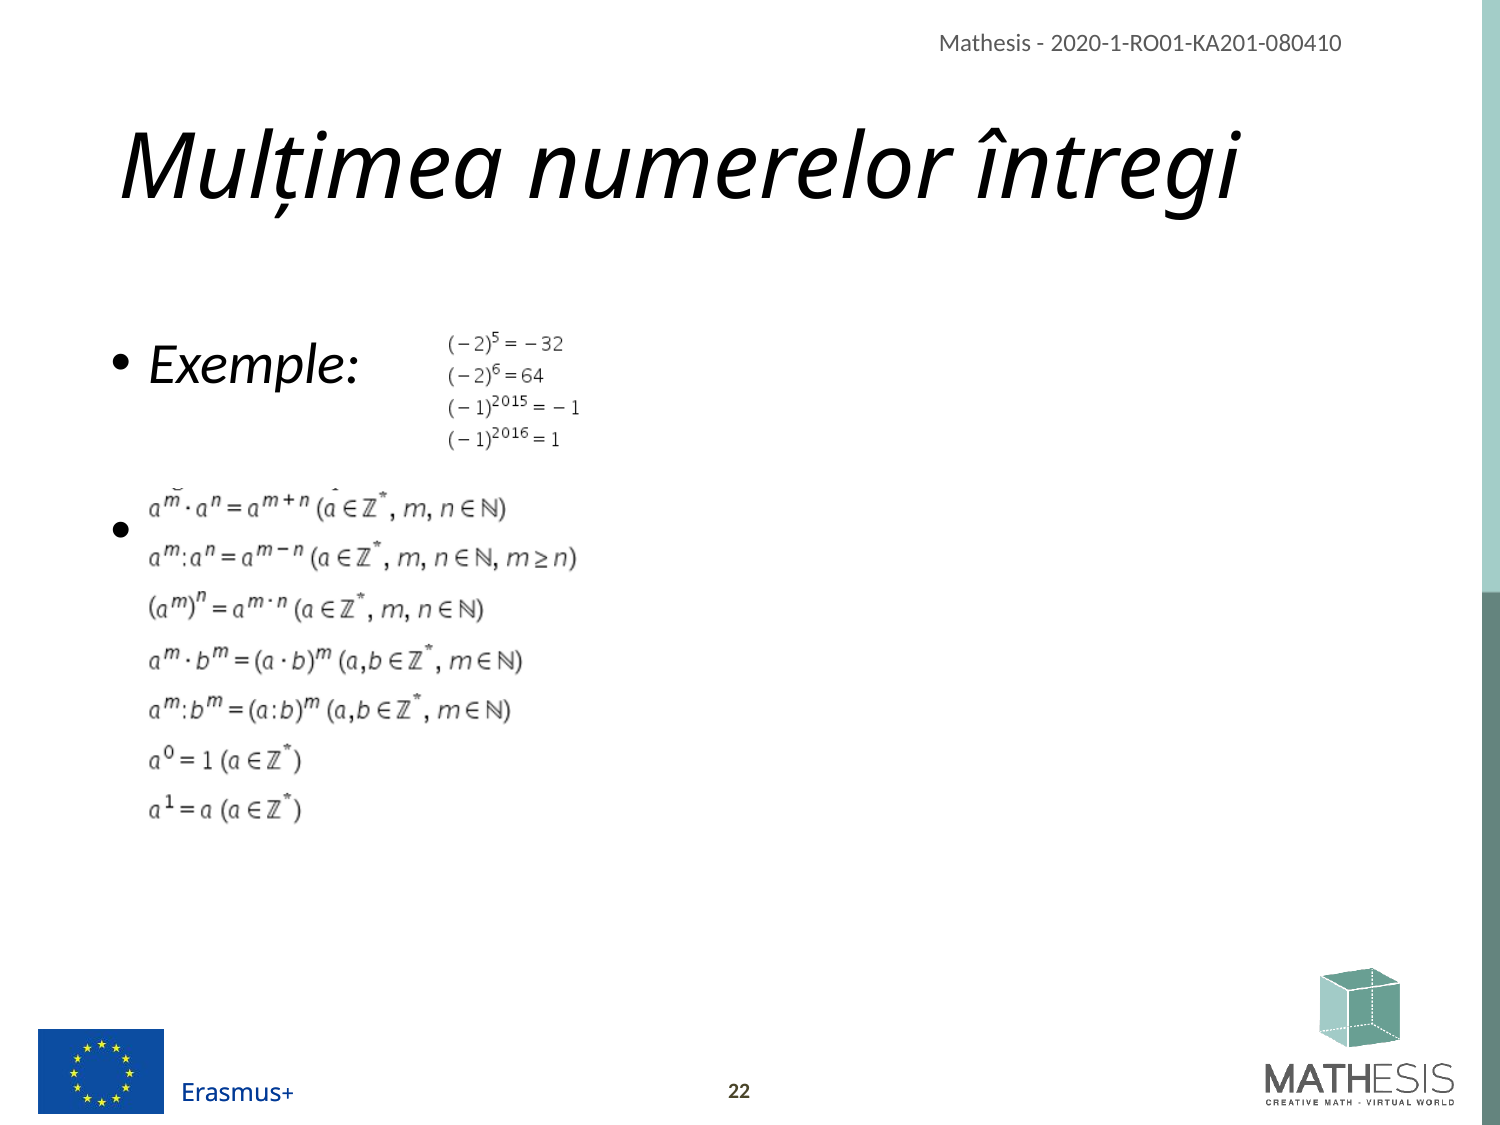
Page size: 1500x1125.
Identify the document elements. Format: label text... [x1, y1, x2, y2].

picture [447, 326, 581, 451]
picture [139, 488, 613, 847]
picture [38, 1029, 164, 1114]
title Mulțimea numerelor întregi [103, 59, 1397, 278]
list Exemple: Reguli de calcul: [95, 326, 1154, 602]
